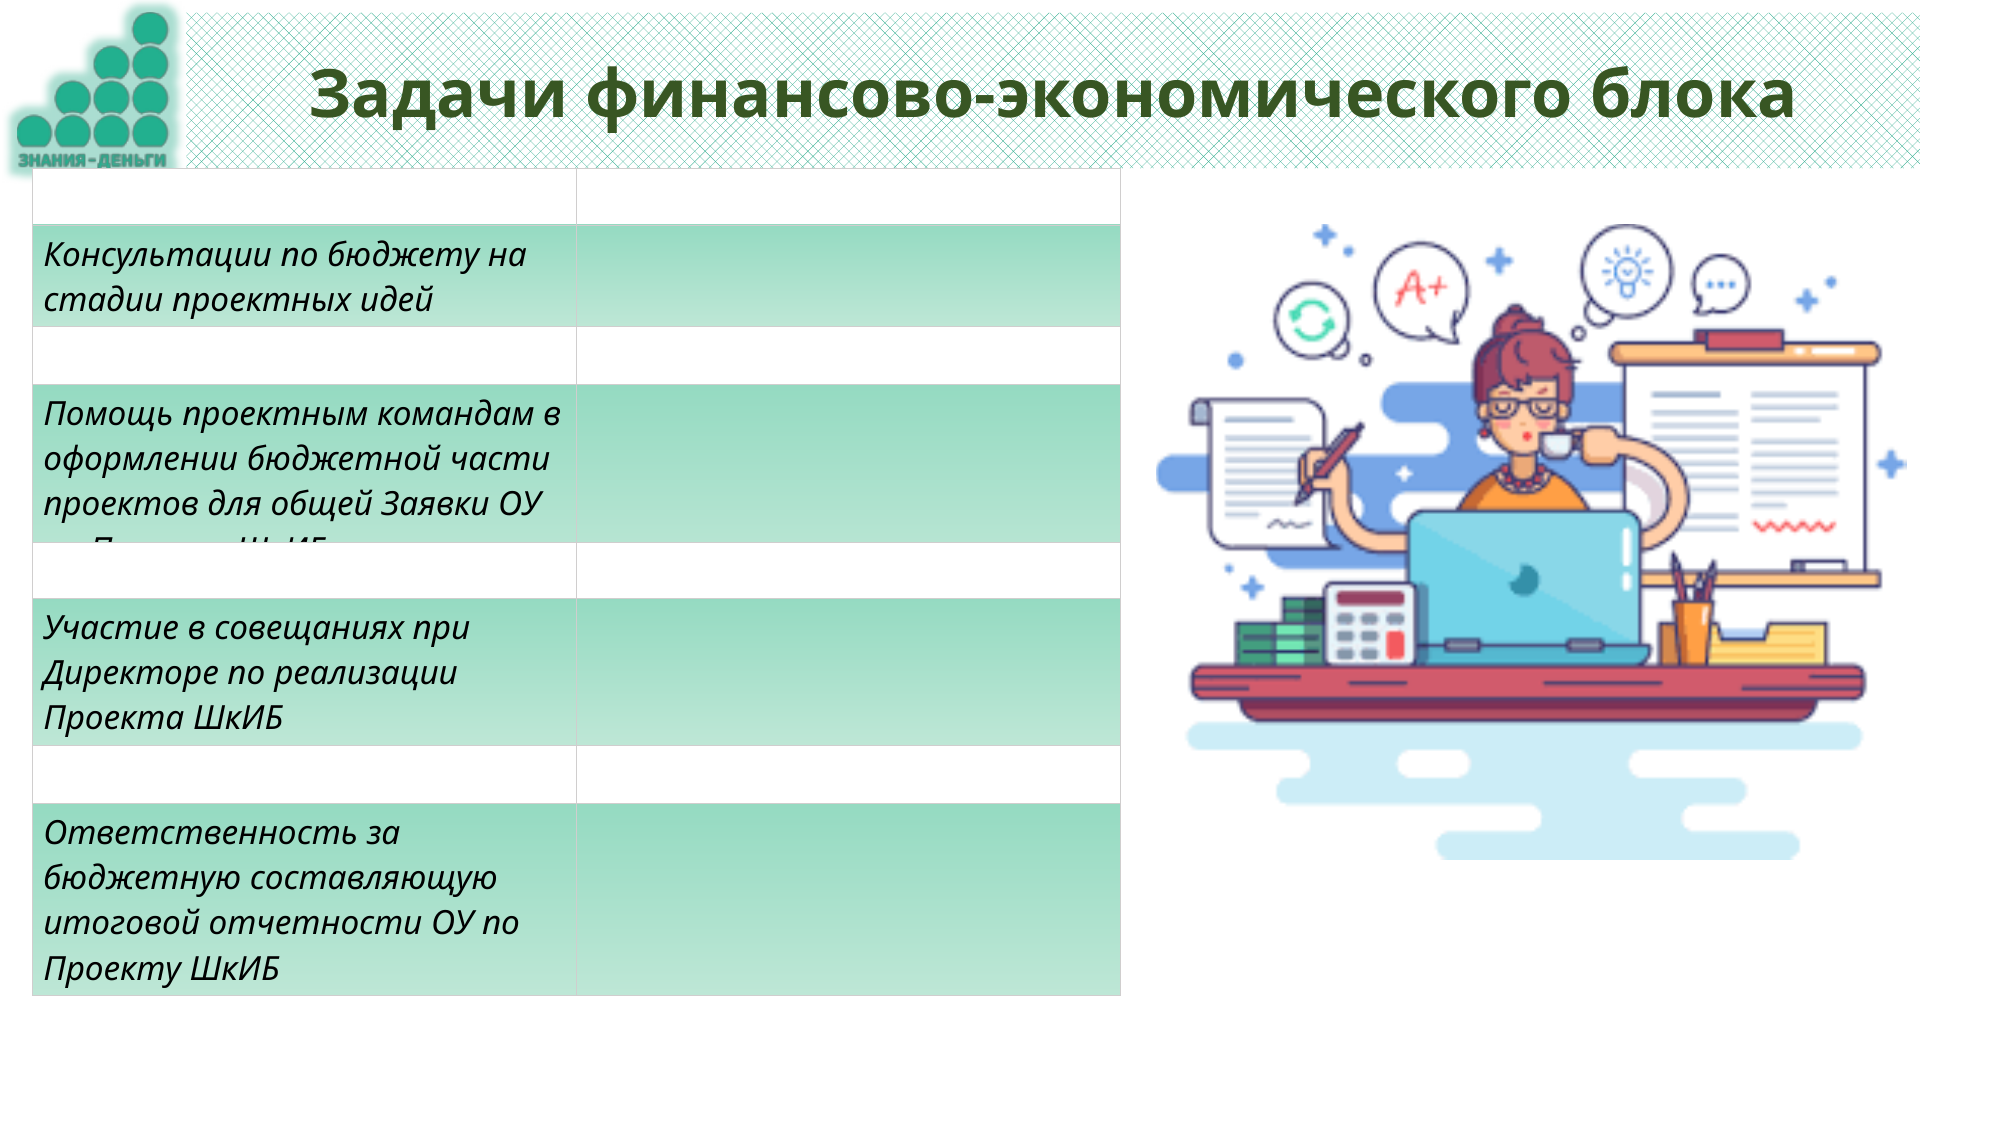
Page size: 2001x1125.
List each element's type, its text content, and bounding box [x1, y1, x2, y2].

table_cell [577, 226, 1120, 326]
table_cell Участие в совещаниях при Директоре по реализации Проекта ШкИБ [33, 599, 576, 745]
table_cell [577, 599, 1120, 745]
picture [1156, 224, 1907, 860]
table_cell [577, 746, 1120, 803]
table_header [33, 543, 576, 598]
table_header [33, 169, 576, 225]
table_cell Помощь проектным командам в оформлении бюджетной части проектов для общей Заявки ОУ по Проекту ШкИБ [33, 385, 576, 542]
table_cell Консультации по бюджету на стадии проектных идей [33, 226, 576, 326]
table_cell [577, 804, 1120, 995]
table_cell [33, 746, 576, 803]
picture [17, 12, 170, 169]
table_cell [577, 385, 1120, 542]
table_header [577, 169, 1120, 225]
table_header [577, 543, 1120, 598]
table_cell Ответственность за бюджетную составляющую итоговой отчетности ОУ по Проекту ШкИБ [33, 804, 576, 995]
table_cell [577, 327, 1120, 384]
table_cell [33, 327, 576, 384]
text_box Задачи финансово-экономического блока [186, 12, 1920, 169]
